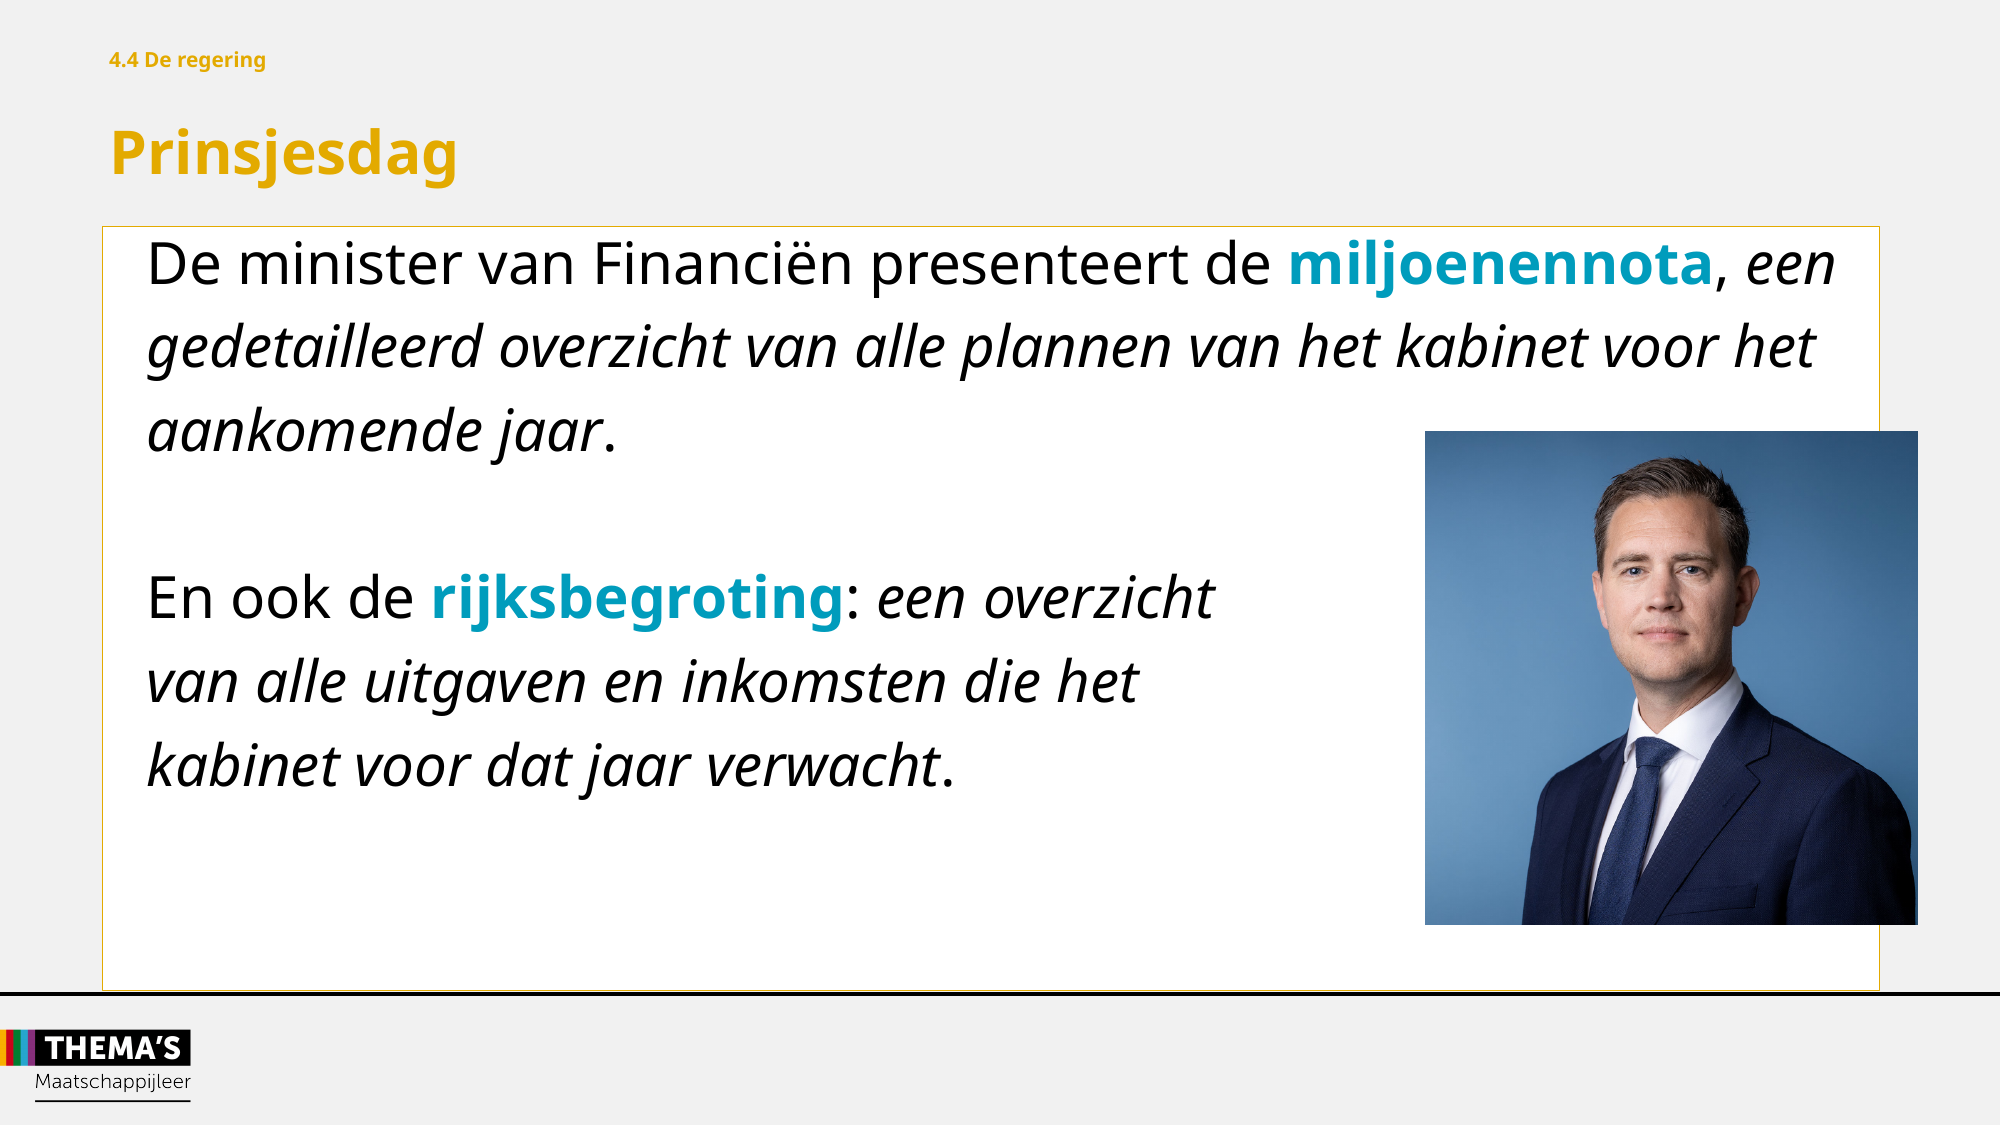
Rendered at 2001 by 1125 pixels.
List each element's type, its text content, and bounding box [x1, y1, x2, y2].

list De minister van Financiën presenteert de miljoenennota, een gedetailleerd overzicht van alle plannen van het kabinet voor het aankomende jaar. En ook de rijksbegroting: een overzicht van alle uitgaven en inkomsten die het kabinet voor dat jaar verwacht. [102, 226, 1880, 991]
picture [0, 993, 203, 1125]
list 4.4 De regering [94, 33, 941, 88]
picture [1424, 431, 1918, 925]
list Prinsjesdag [94, 114, 1879, 205]
